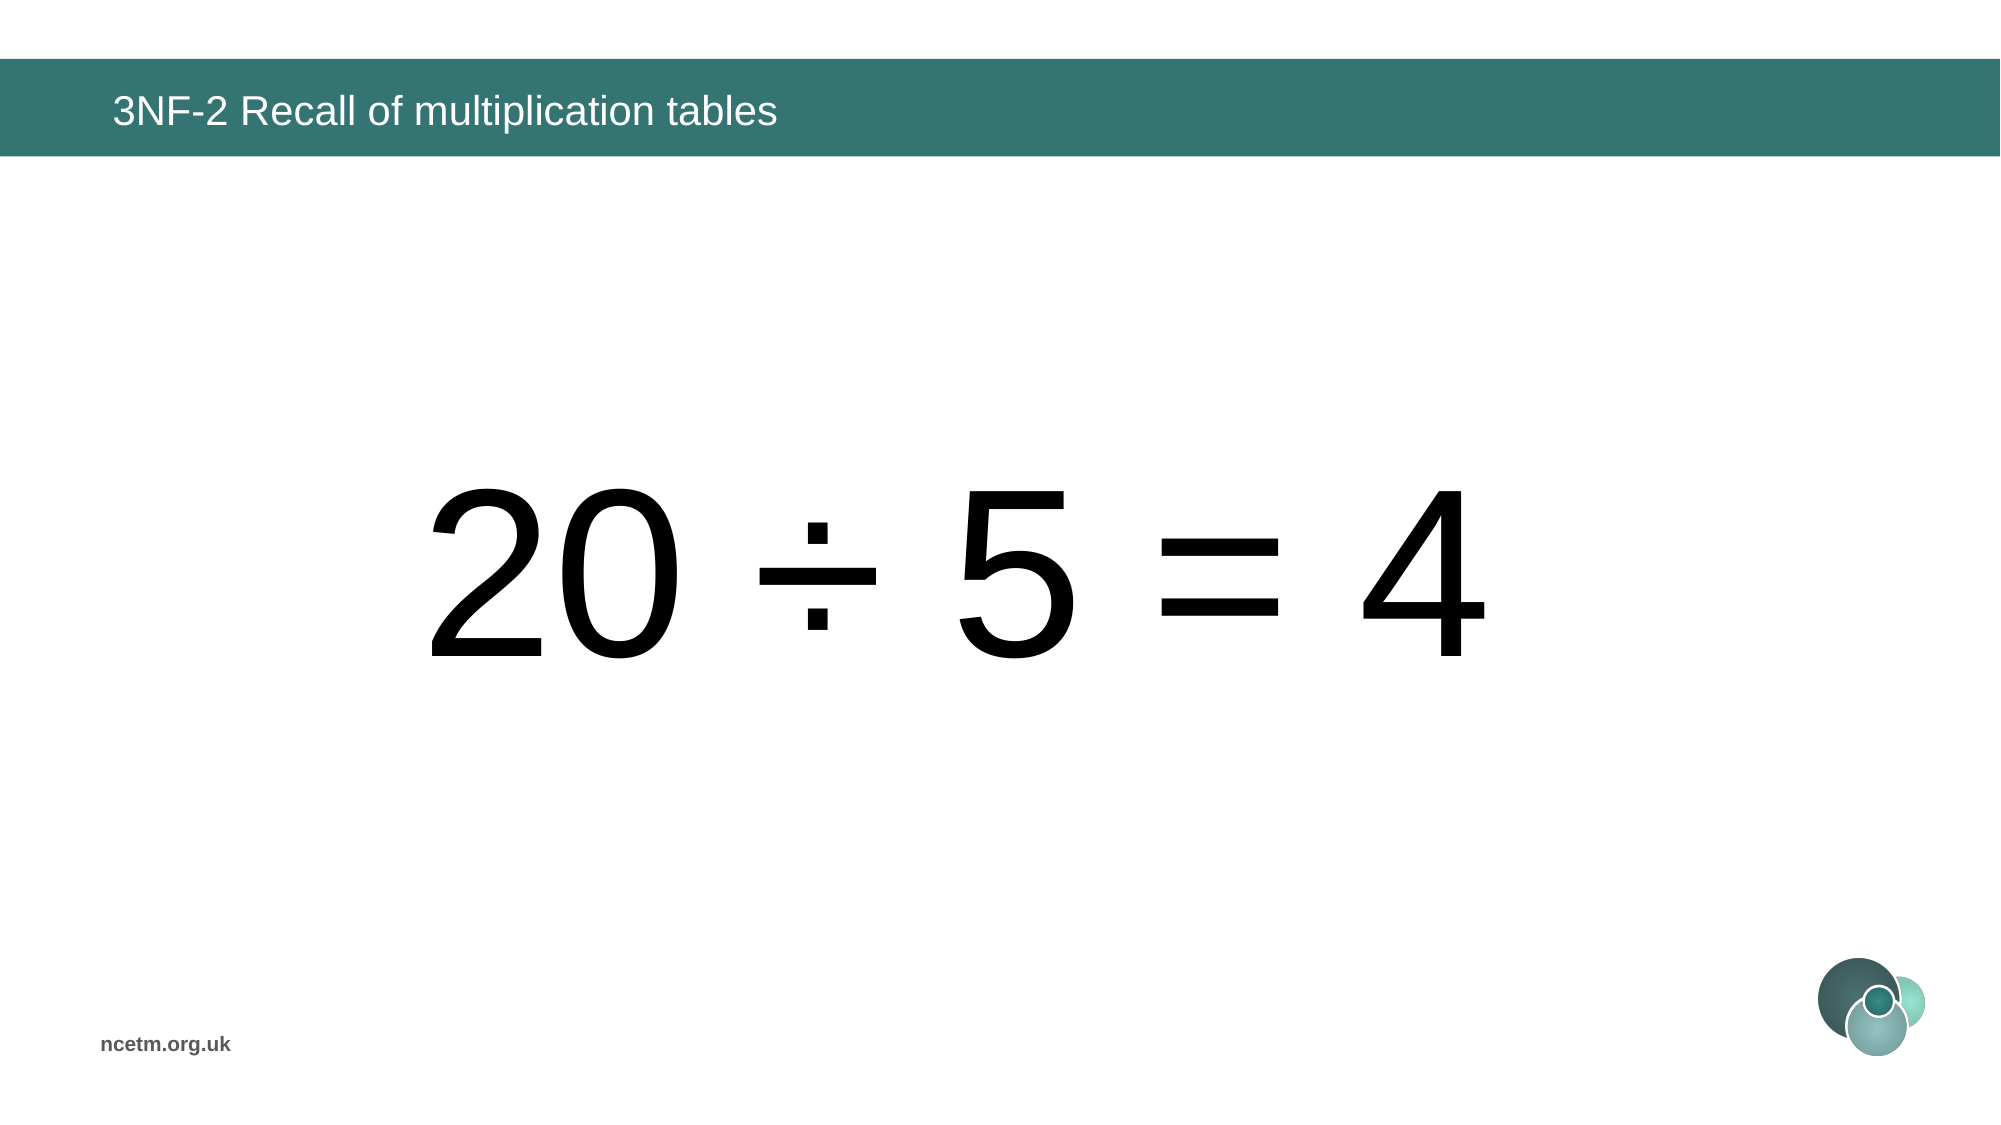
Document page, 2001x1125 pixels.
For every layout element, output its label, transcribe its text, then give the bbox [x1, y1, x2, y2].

picture [1818, 958, 1925, 1056]
title 3NF-2 Recall of multiplication tables [97, 76, 1945, 147]
text_box 20 ÷ 5 = [405, 409, 1344, 712]
text_box 4 [1344, 409, 1508, 712]
